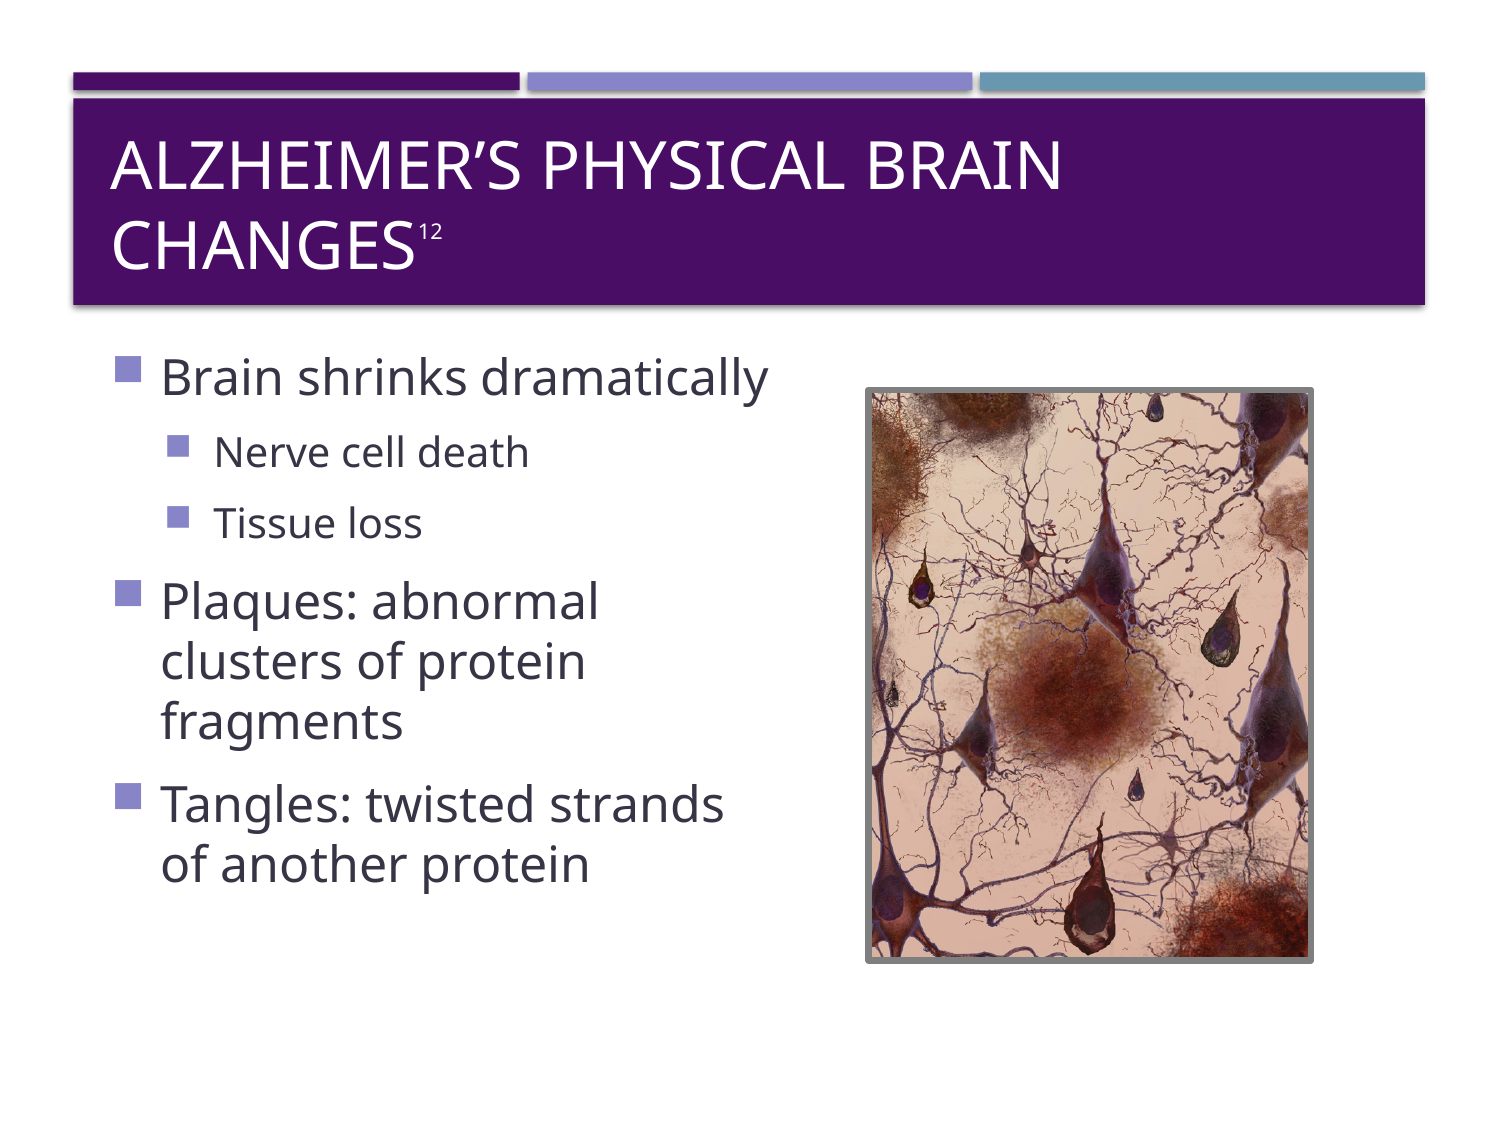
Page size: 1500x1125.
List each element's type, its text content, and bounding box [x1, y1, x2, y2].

title Alzheimer’s Physical BRAIN Changes12 [95, 112, 1406, 291]
picture [871, 392, 1309, 958]
list Brain shrinks dramatically Nerve cell death Tissue loss Plaques: abnormal clusters of protein fragments Tangles: twisted strands of another protein [95, 365, 788, 962]
